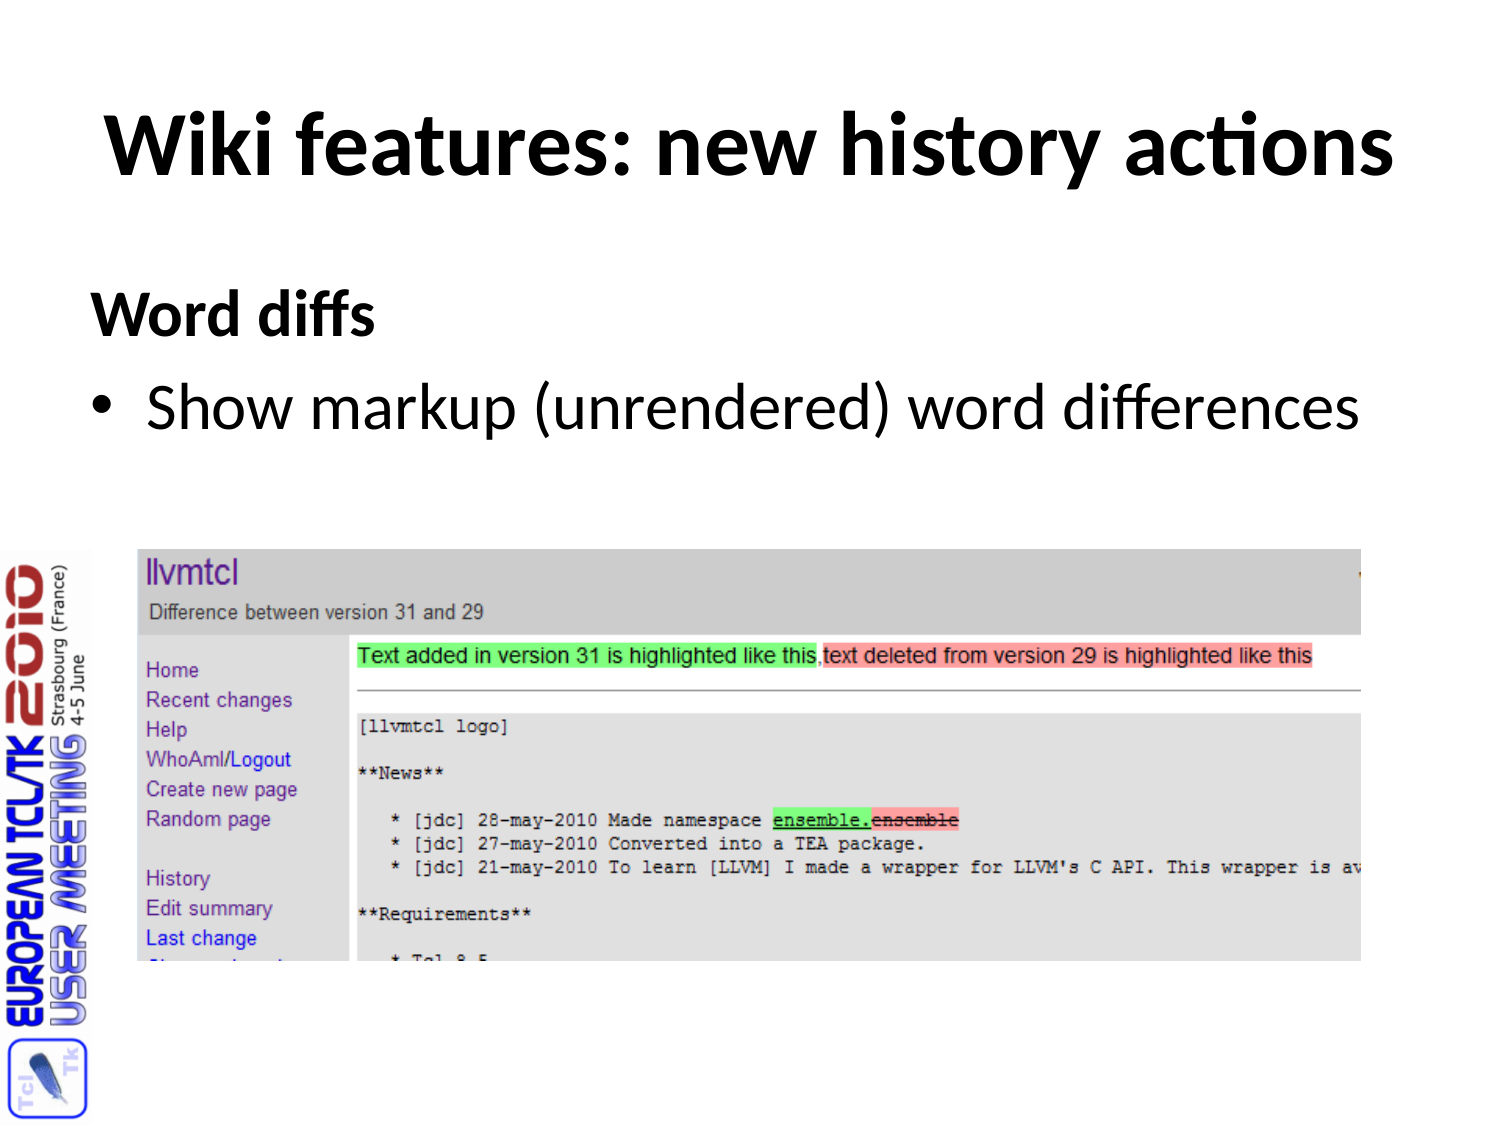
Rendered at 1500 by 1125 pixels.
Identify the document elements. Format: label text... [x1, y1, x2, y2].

list Word diffs Show markup (unrendered) word differences [75, 262, 1425, 1005]
picture [0, 549, 1362, 1124]
title Wiki features: new history actions [75, 45, 1425, 233]
